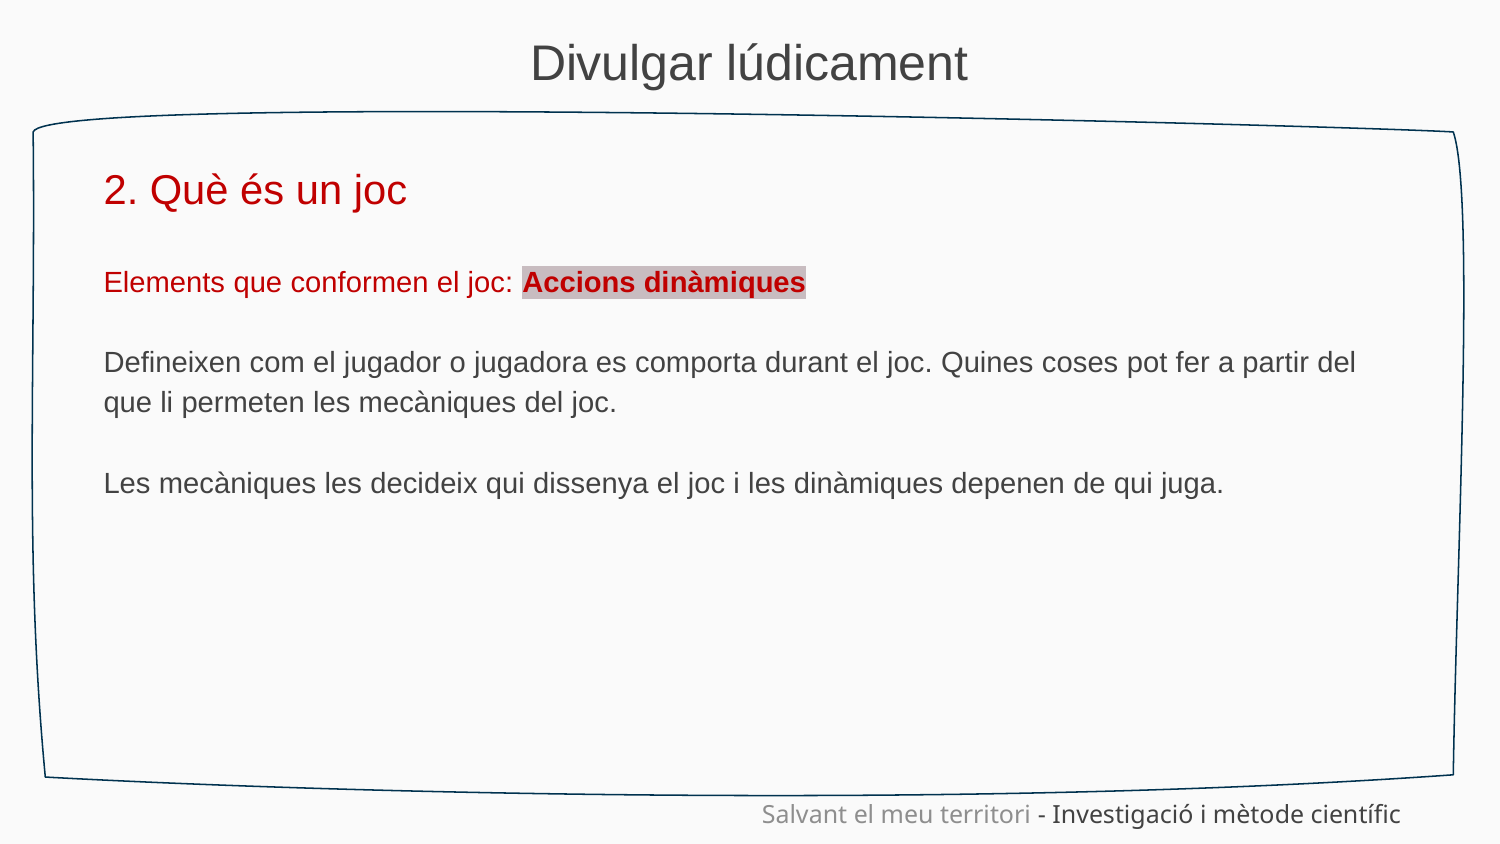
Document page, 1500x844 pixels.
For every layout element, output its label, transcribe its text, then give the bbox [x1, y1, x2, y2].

text_box [32, 111, 1464, 780]
text_box Salvant el meu territori - Investigació i mètode científic [88, 790, 1417, 844]
title Divulgar lúdicament [0, 20, 1499, 106]
text_box Elements que conformen el joc: Accions dinàmiques Defineixen com el jugador o jugadora es comporta durant el joc. Quines coses pot fer a partir del que li permeten les mecàniques del joc. Les mecàniques les decideix qui dissenya el joc i les dinàmiques depenen de qui juga. [88, 242, 1424, 791]
text_box 2. Què és un joc [88, 147, 1417, 234]
